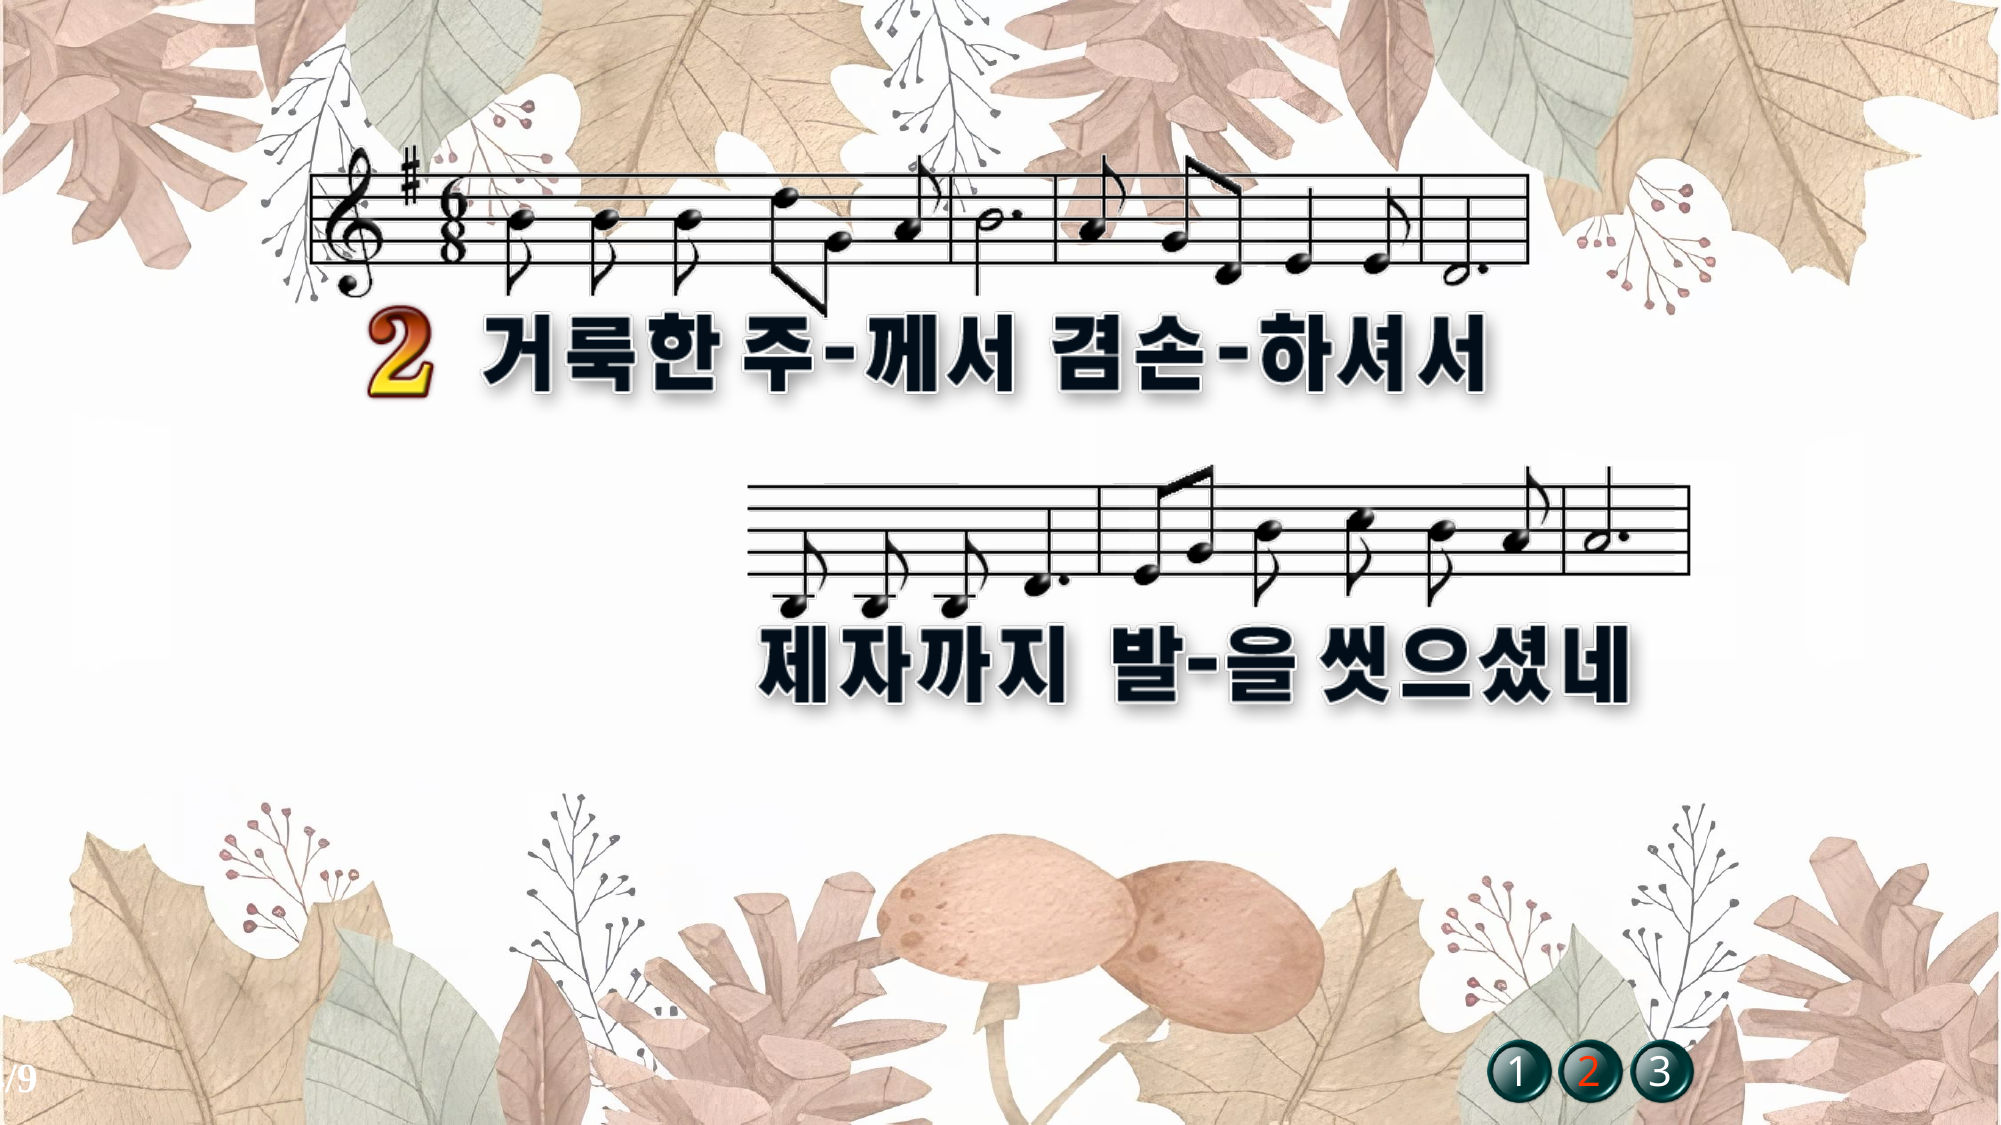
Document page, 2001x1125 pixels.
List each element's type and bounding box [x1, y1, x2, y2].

text_box [1555, 1035, 1626, 1106]
text_box [1627, 1035, 1697, 1106]
picture [0, 0, 2001, 1125]
text_box [1484, 1035, 1555, 1106]
